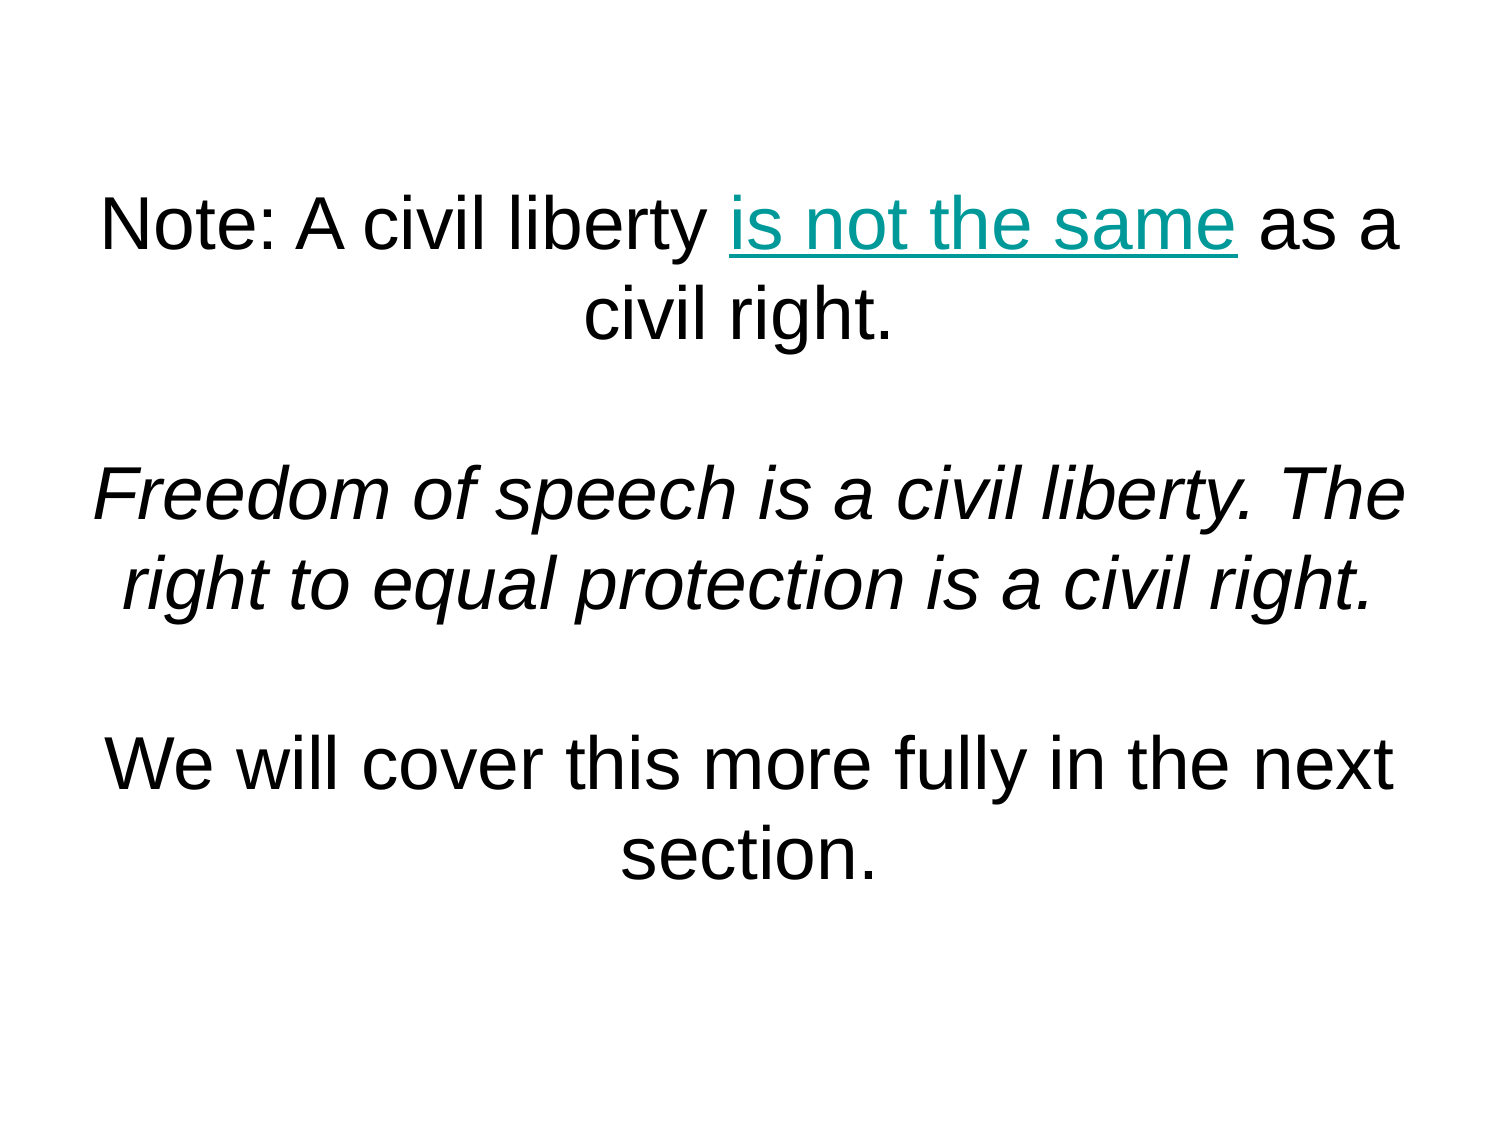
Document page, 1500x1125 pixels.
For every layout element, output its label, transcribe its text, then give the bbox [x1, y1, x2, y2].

title Note: A civil liberty is not the same as a civil right. Freedom of speech is a civil liberty. The right to equal protection is a civil right. We will cover this more fully in the next section. [74, 44, 1426, 1026]
